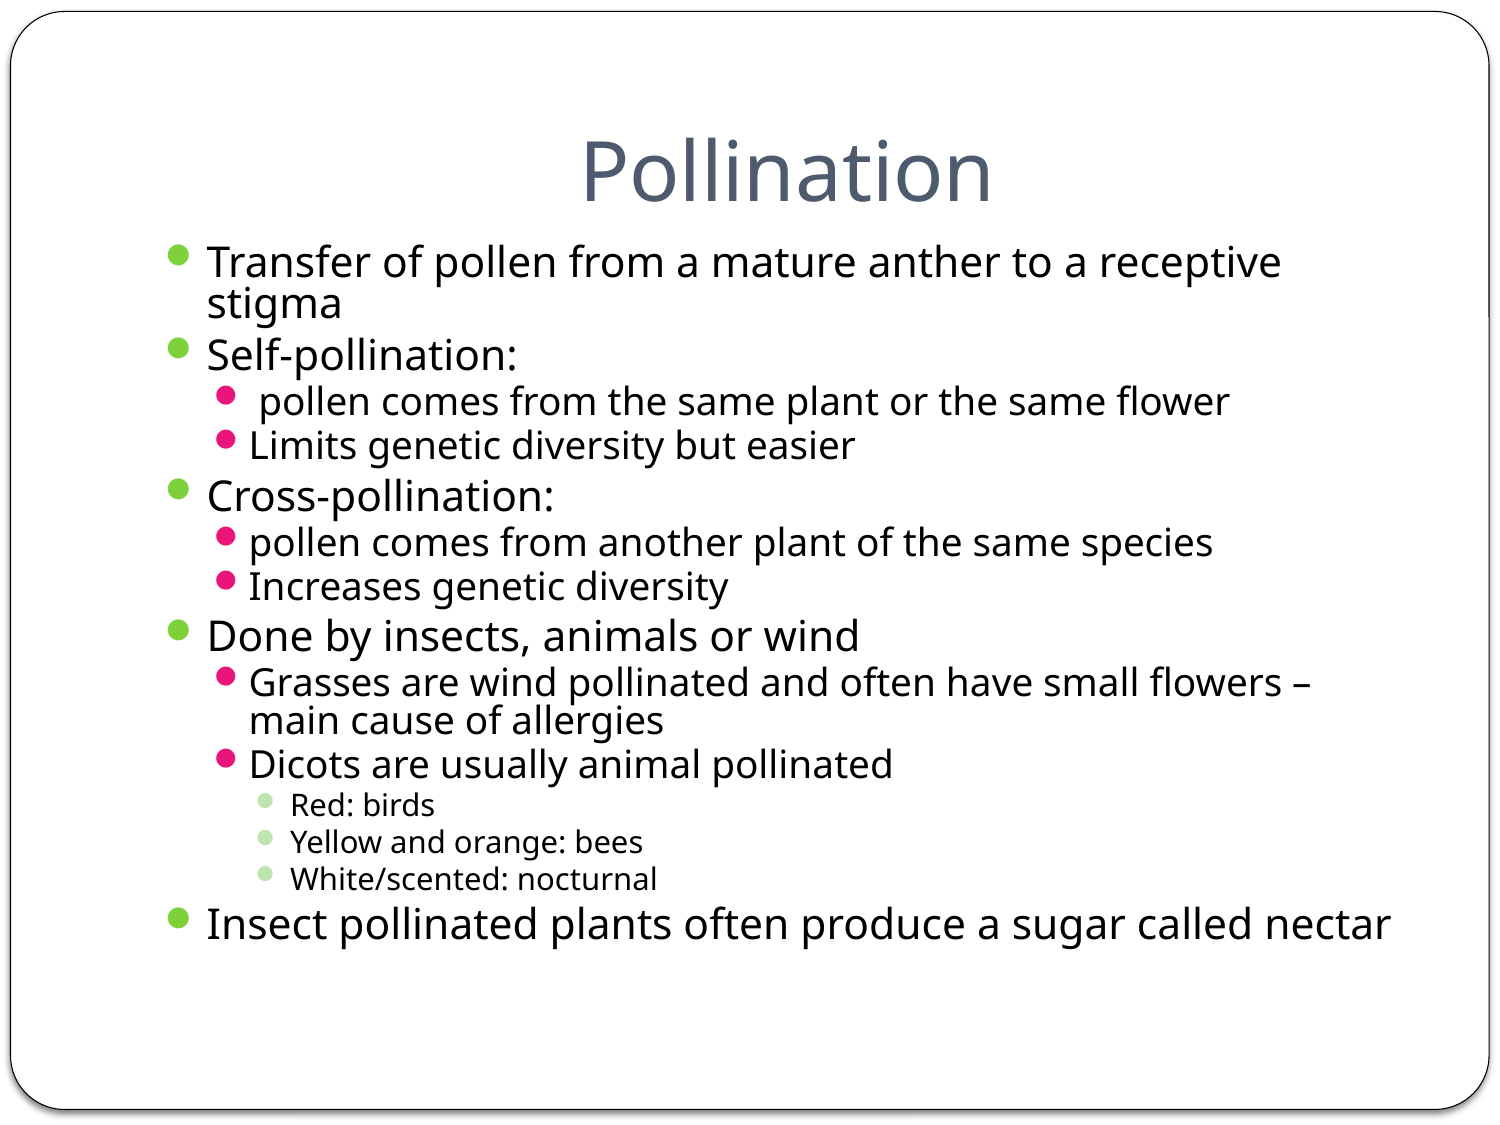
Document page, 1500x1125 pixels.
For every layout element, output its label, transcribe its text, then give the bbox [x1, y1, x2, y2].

list Transfer of pollen from a mature anther to a receptive stigma Self-pollination: pollen comes from the same plant or the same flower Limits genetic diversity but easier Cross-pollination: pollen comes from another plant of the same species Increases genetic diversity Done by insects, animals or wind Grasses are wind pollinated and often have small flowers – main cause of allergies Dicots are usually animal pollinated Red: birds Yellow and orange: bees White/scented: nocturnal Insect pollinated plants often produce a sugar called nectar [150, 237, 1425, 988]
title Pollination [150, 45, 1425, 233]
